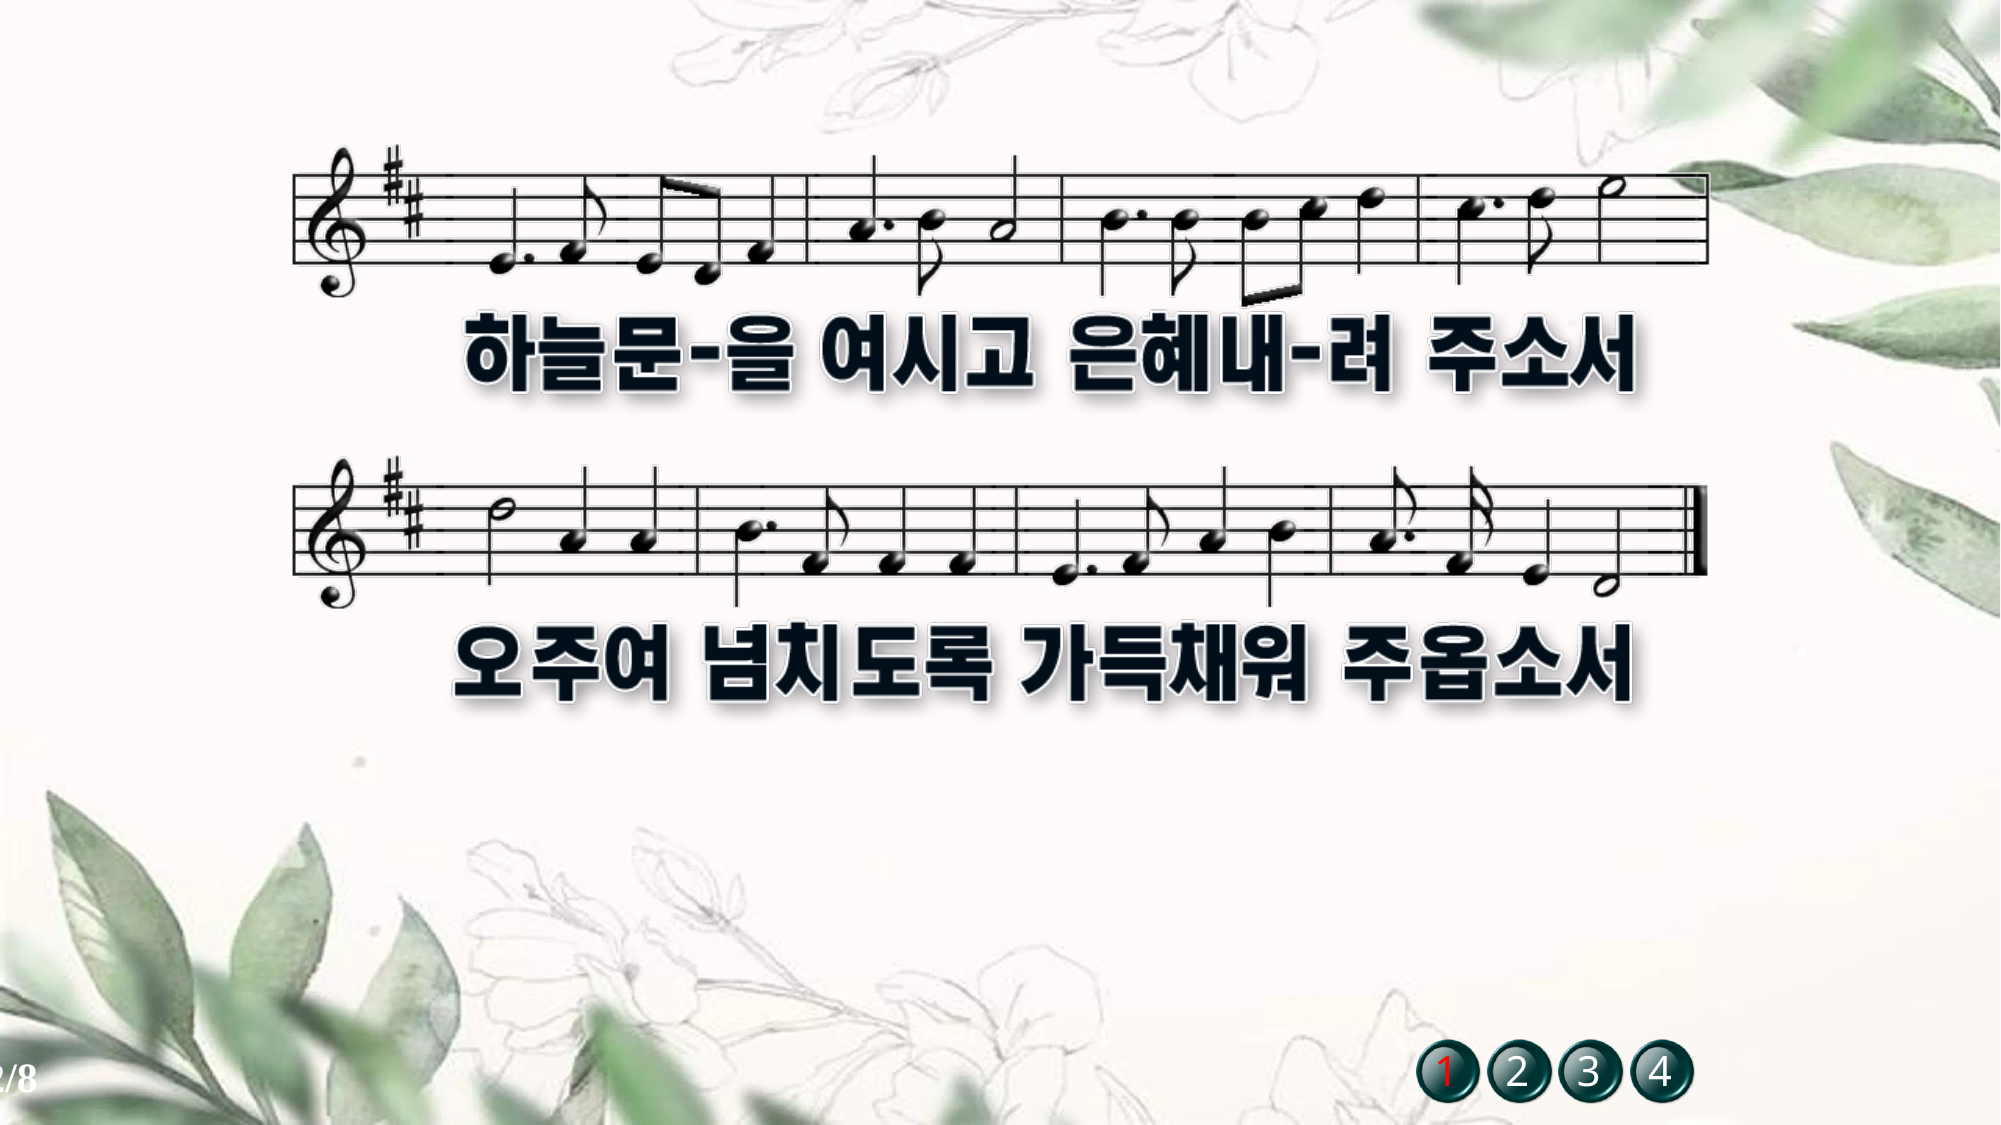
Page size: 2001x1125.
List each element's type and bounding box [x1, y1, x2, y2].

text_box [1555, 1035, 1626, 1106]
text_box [1627, 1035, 1697, 1106]
text_box [1413, 1035, 1484, 1106]
picture [0, 0, 2001, 1125]
text_box [1484, 1035, 1555, 1106]
